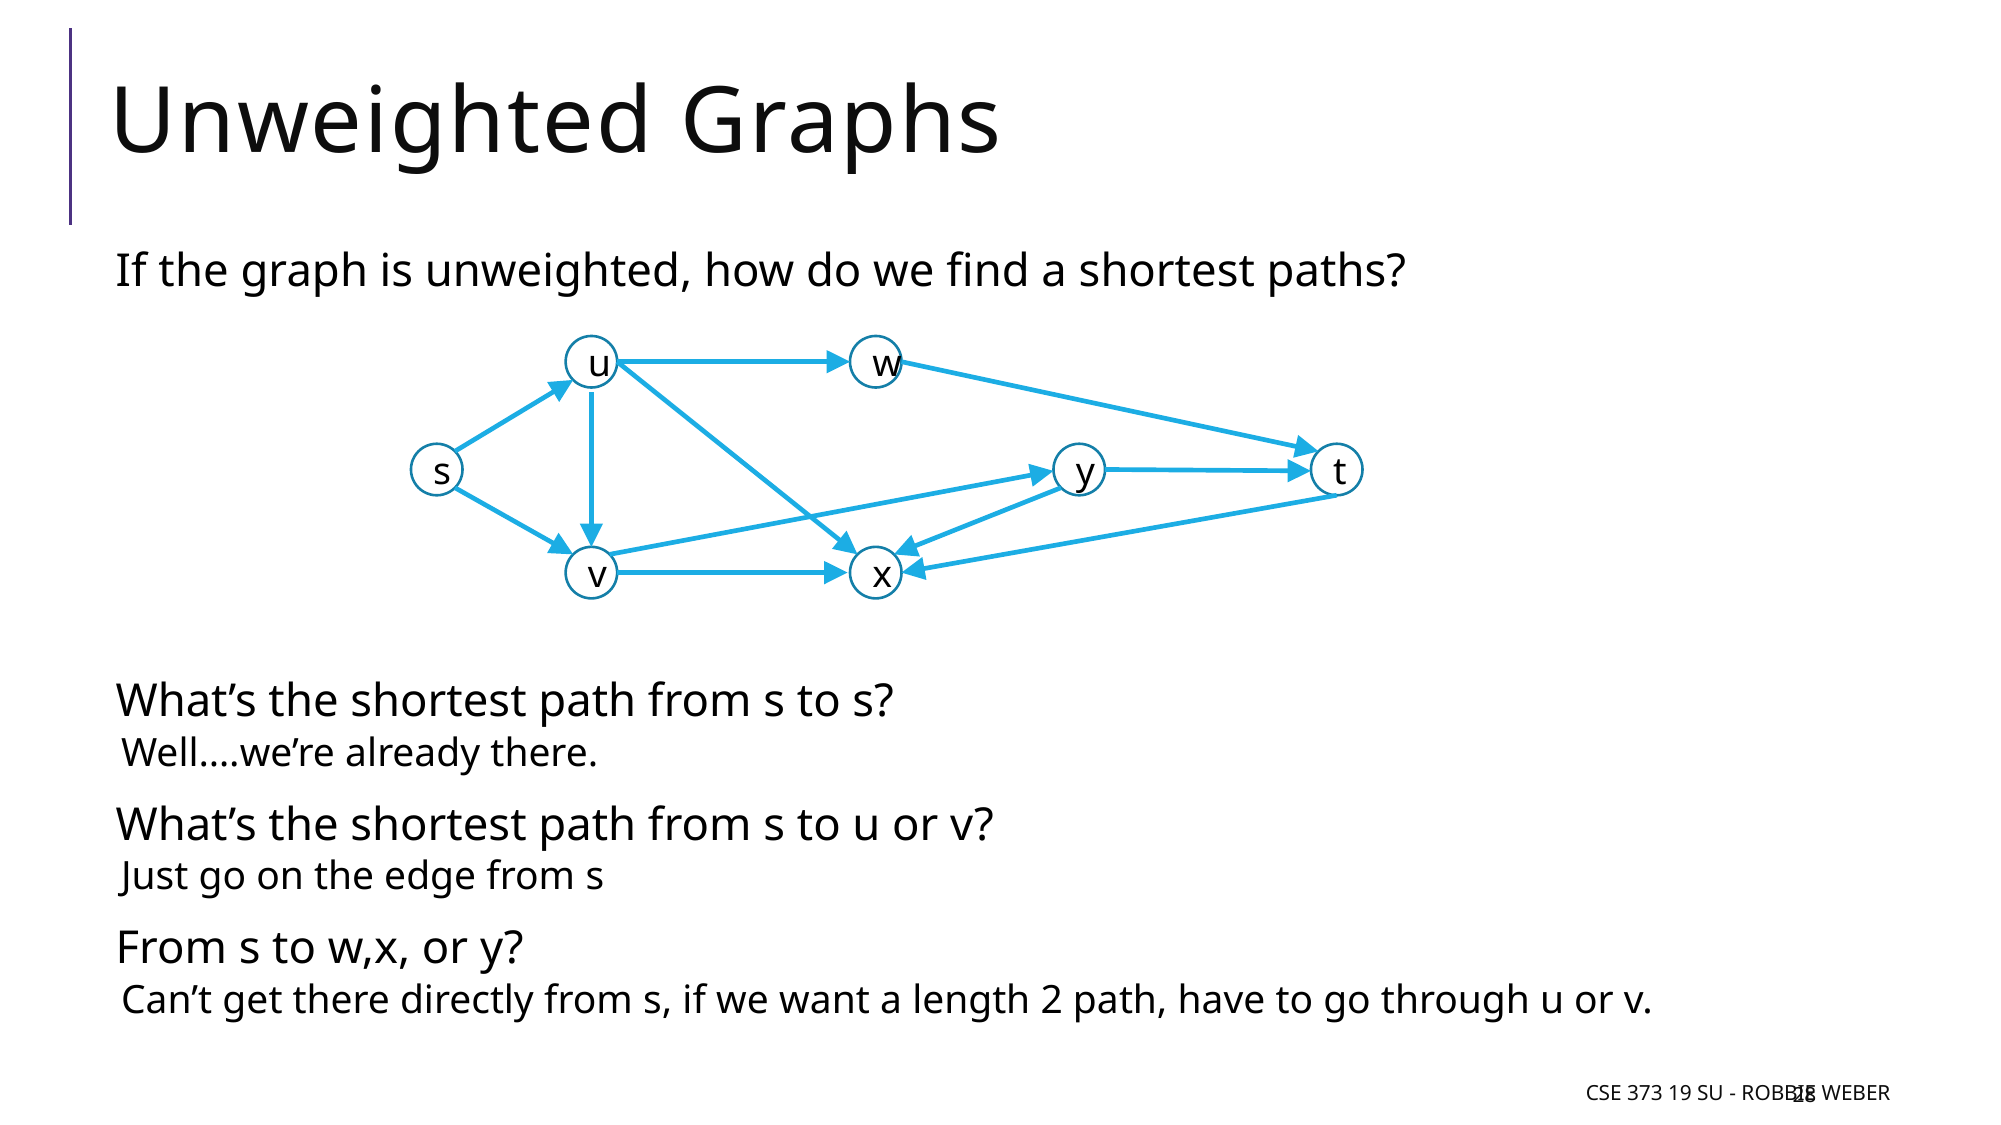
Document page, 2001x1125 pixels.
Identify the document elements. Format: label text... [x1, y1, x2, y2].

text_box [454, 487, 574, 555]
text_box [609, 470, 1054, 555]
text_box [901, 494, 1337, 573]
text_box s [409, 442, 464, 497]
text_box w [849, 334, 903, 389]
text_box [893, 487, 1062, 555]
title Unweighted Graphs [94, 43, 1930, 210]
text_box x [848, 563, 903, 600]
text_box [616, 361, 858, 465]
footer CSE 373 19 SU - Robbie Weber [937, 1069, 1906, 1115]
text_box v [564, 546, 619, 600]
list If the graph is unweighted, how do we find a shortest paths? What’s the shortest path from s to s? Well….we’re already there. What’s the shortest path from s to u or v? Just go on the edge from s From s to w,x, or y? Can’t get there directly from s, if we want a length 2 path, have to go through u or v. [94, 240, 1930, 1035]
text_box y [1052, 460, 1106, 490]
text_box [901, 361, 1319, 452]
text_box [454, 379, 574, 452]
text_box t [1310, 442, 1364, 497]
slide_number 28 [1777, 1073, 1938, 1119]
text_box u [564, 334, 618, 389]
